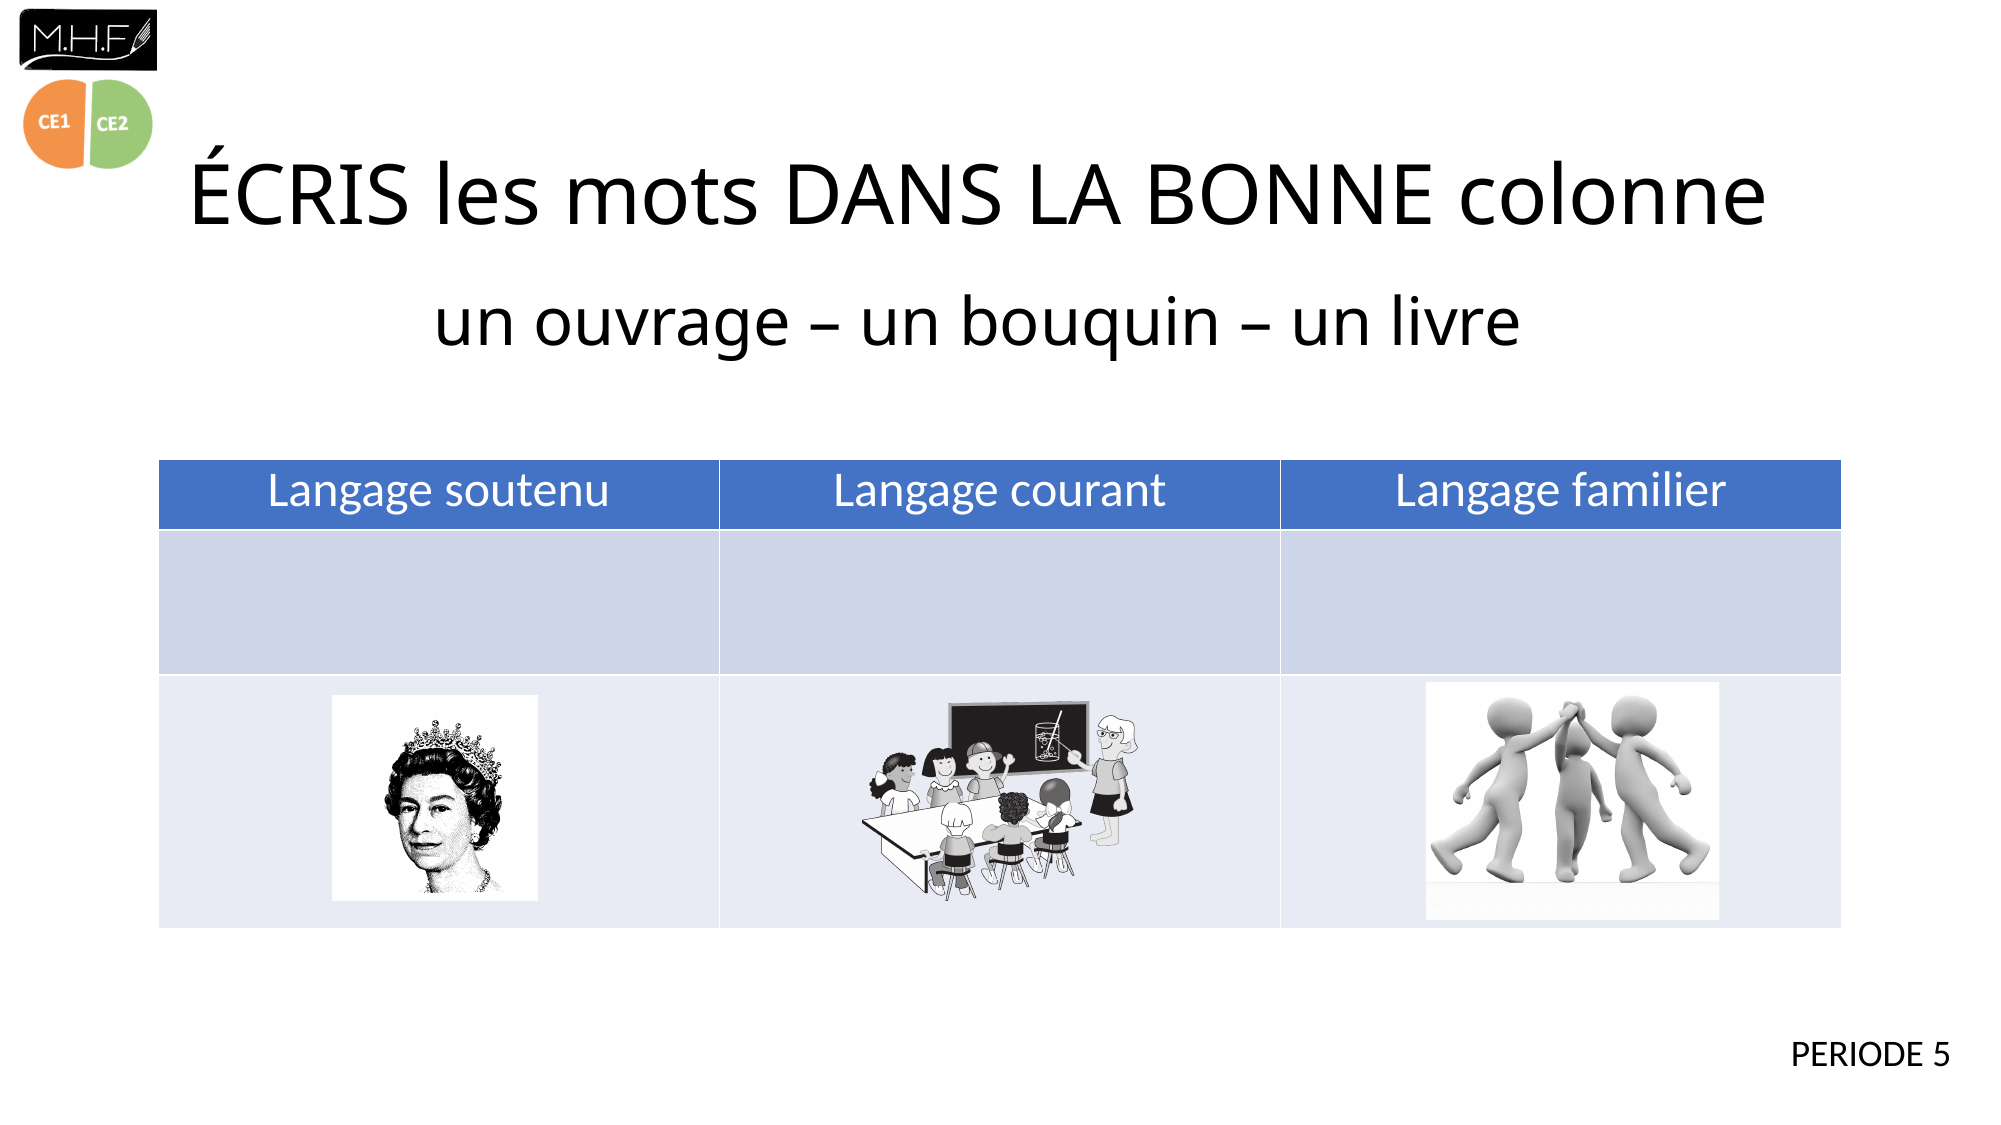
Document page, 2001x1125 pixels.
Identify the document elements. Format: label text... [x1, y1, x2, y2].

table_cell [159, 531, 719, 674]
picture [332, 695, 538, 901]
table_cell [720, 531, 1280, 674]
table_header Langage courant [720, 460, 1280, 529]
table_cell [1281, 531, 1841, 674]
text_box PERIODE 5 [1362, 1021, 1967, 1082]
picture [862, 701, 1138, 901]
table_cell [1281, 676, 1841, 928]
table_cell [720, 676, 1280, 928]
table_header Langage familier [1281, 460, 1841, 529]
table_header Langage soutenu [159, 460, 719, 529]
title ÉCRIS les mots DANS LA BONNE colonne un ouvrage – un bouquin – un livre [158, 99, 1800, 413]
picture [1, 7, 177, 207]
picture [1425, 682, 1720, 920]
table_cell [159, 676, 719, 928]
